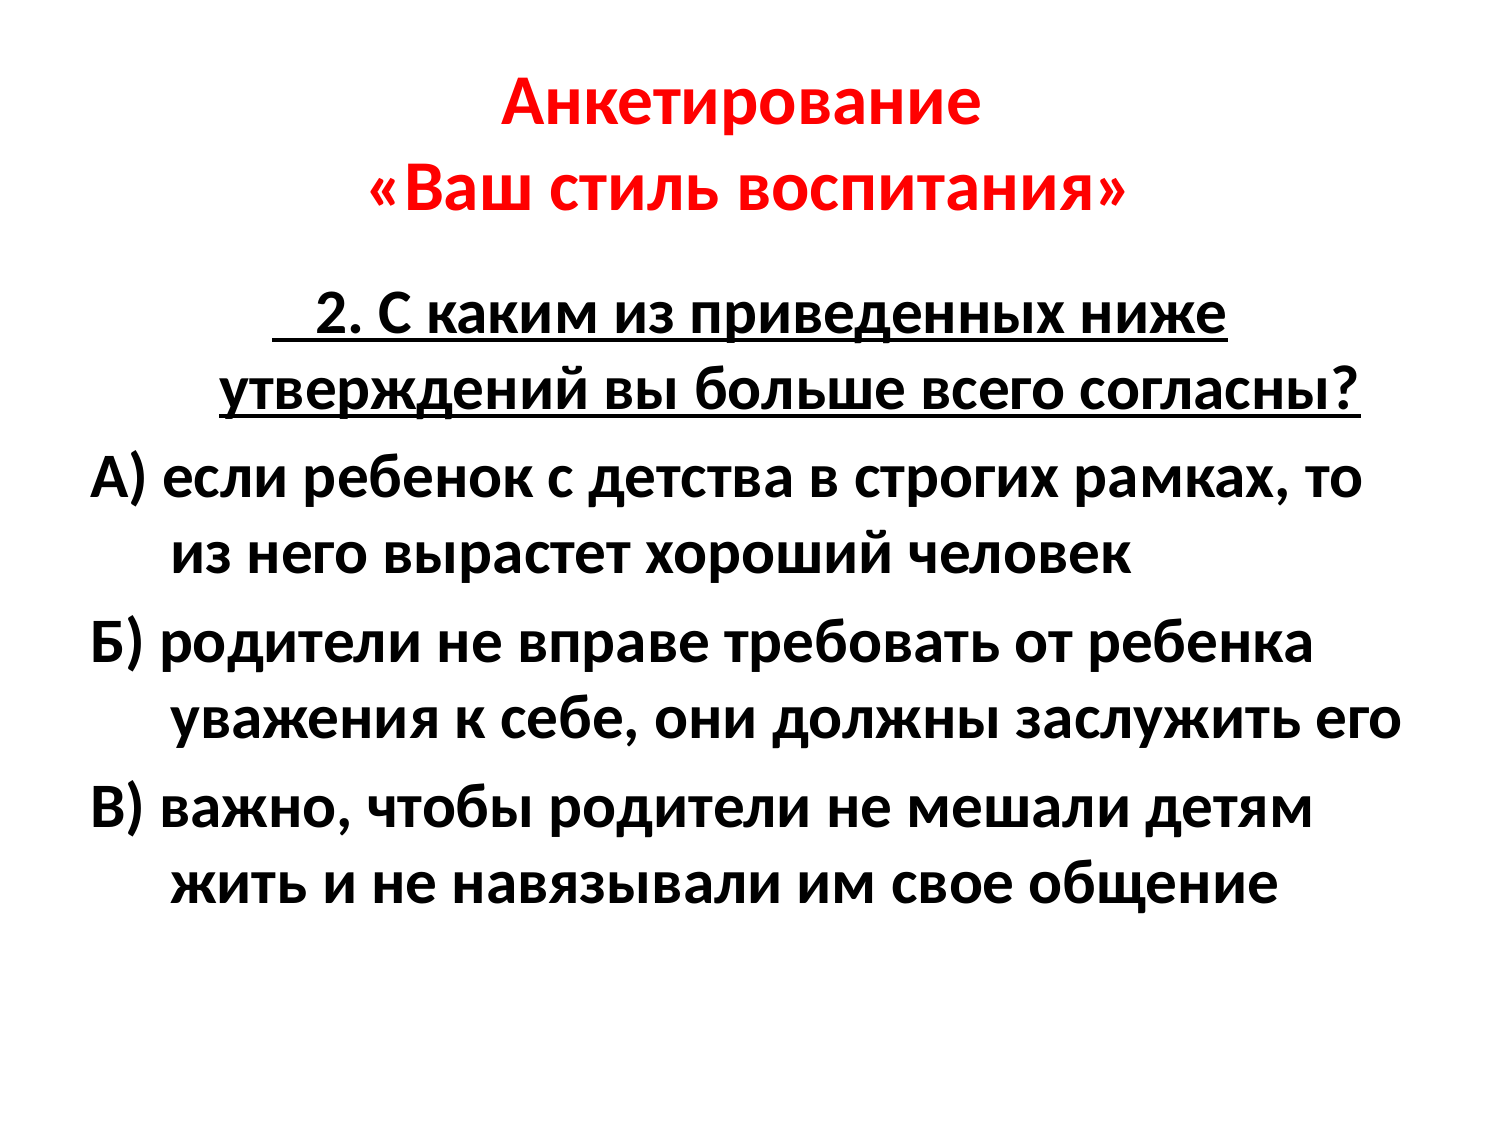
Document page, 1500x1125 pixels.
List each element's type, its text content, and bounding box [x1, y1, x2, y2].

title Анкетирование «Ваш стиль воспитания» [75, 45, 1425, 233]
list 2. С каким из приведенных ниже утверждений вы больше всего согласны? А) если ребенок с детства в строгих рамках, то из него вырастет хороший человек Б) родители не вправе требовать от ребенка уважения к себе, они должны заслужить его В) важно, чтобы родители не мешали детям жить и не навязывали им свое общение [75, 262, 1425, 1005]
